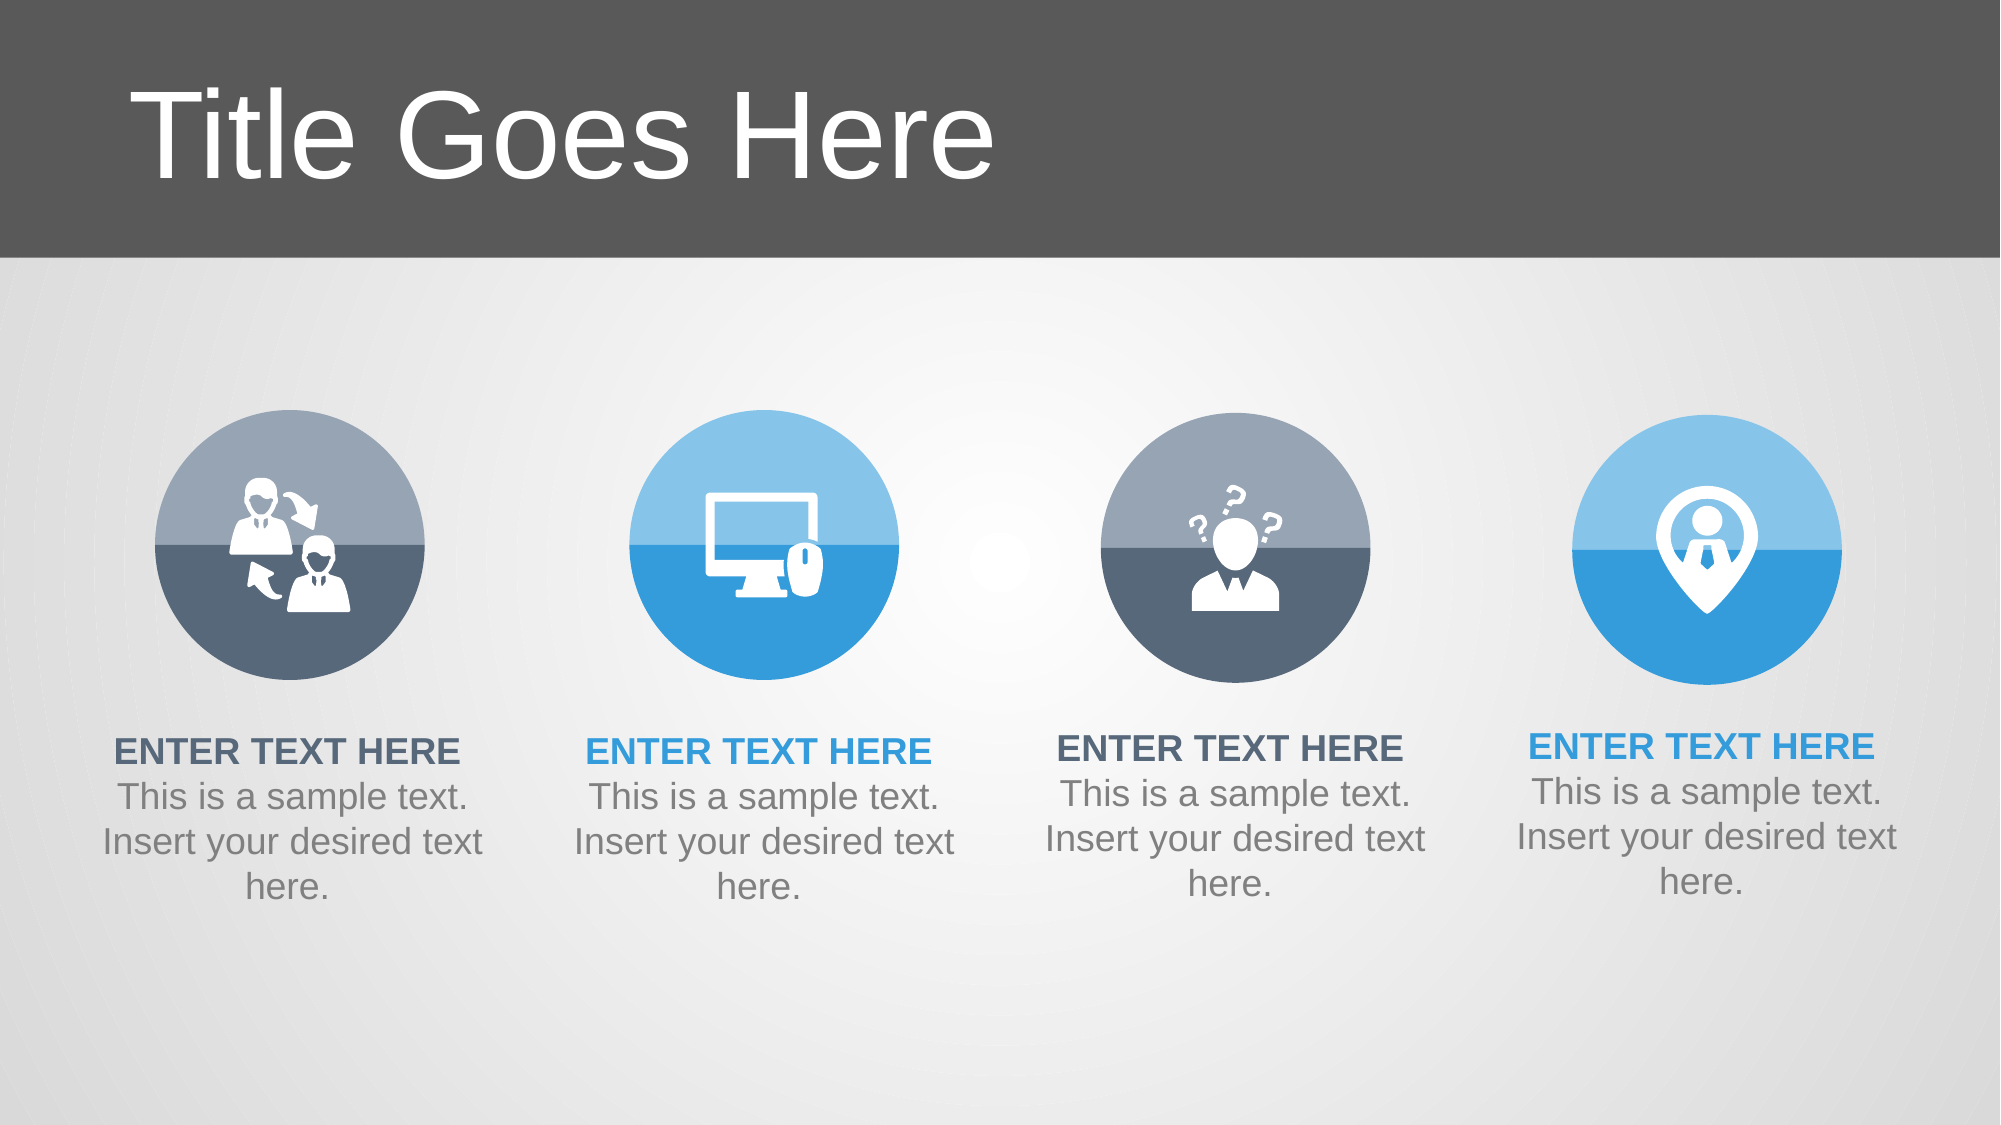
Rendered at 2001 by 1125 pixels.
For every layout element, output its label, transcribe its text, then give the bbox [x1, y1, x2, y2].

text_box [1572, 414, 1843, 685]
text_box Enter Text Here This is a sample text. Insert your desired text here. [66, 719, 520, 915]
text_box Enter Text Here This is a sample text. Insert your desired text here. [1009, 716, 1462, 912]
text_box Title Goes Here [112, 63, 1887, 195]
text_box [229, 477, 351, 613]
text_box [0, 0, 2000, 259]
text_box Enter Text Here This is a sample text. Insert your desired text here. [1480, 714, 1934, 910]
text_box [154, 410, 425, 680]
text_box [1100, 412, 1371, 683]
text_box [705, 492, 824, 598]
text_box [629, 410, 900, 680]
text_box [1656, 485, 1759, 614]
text_box Enter Text Here This is a sample text. Insert your desired text here. [537, 719, 991, 915]
